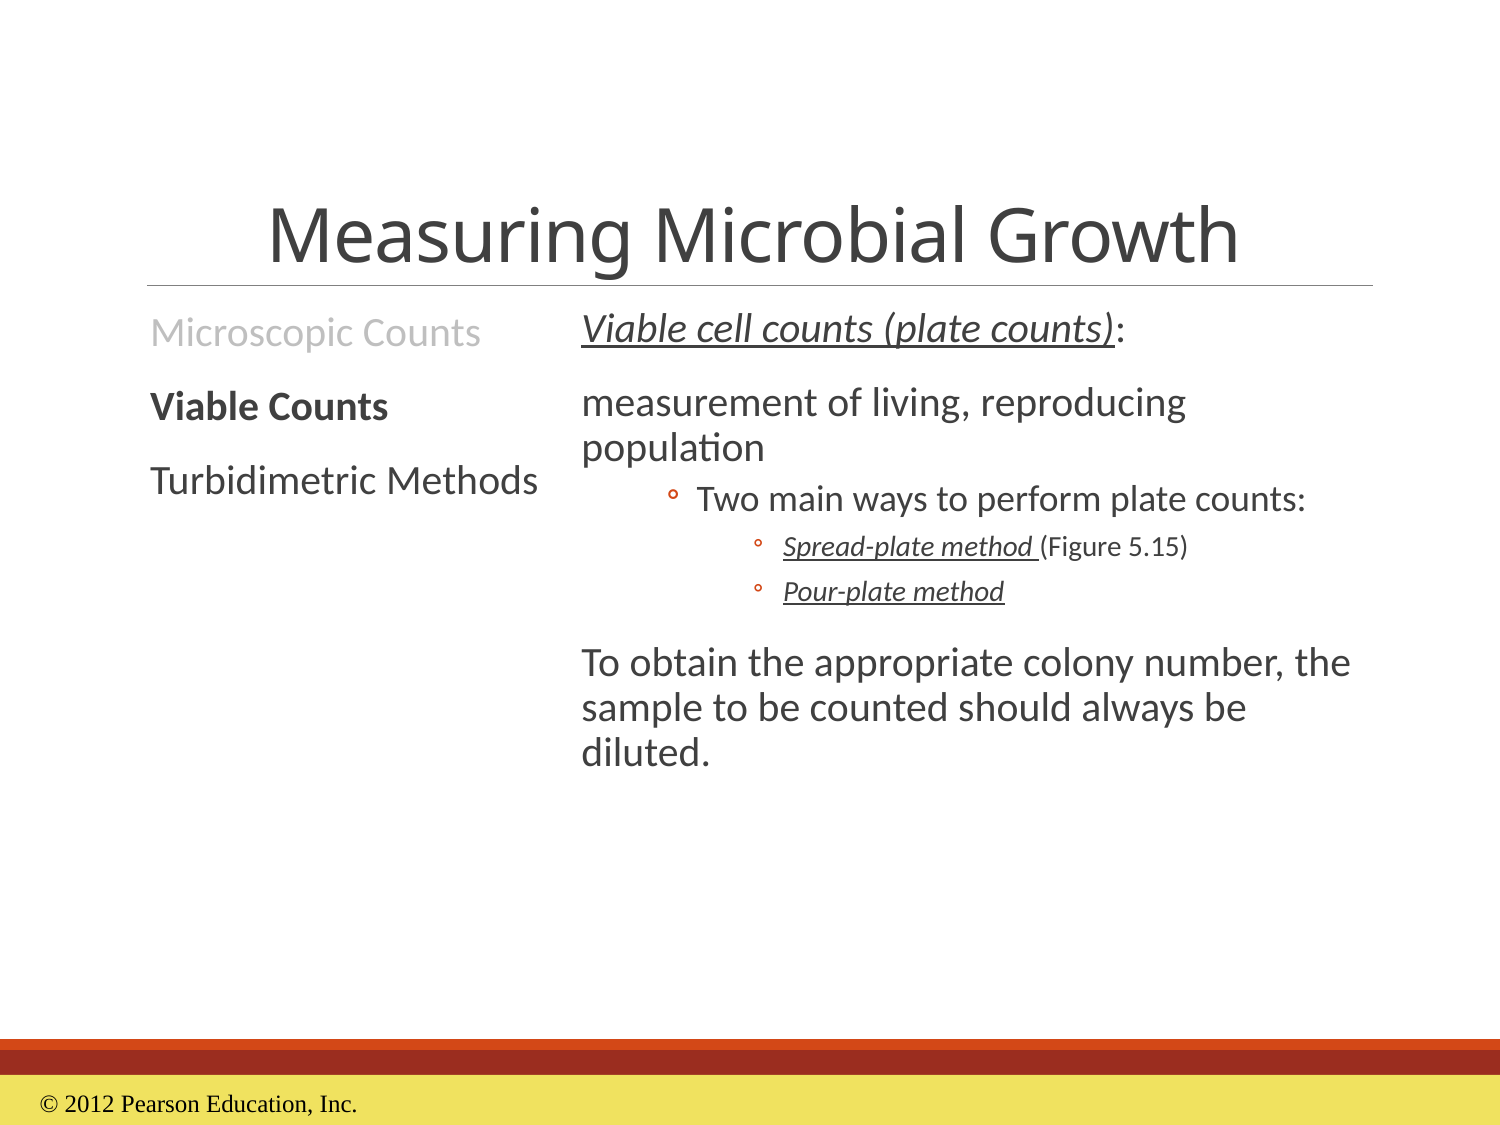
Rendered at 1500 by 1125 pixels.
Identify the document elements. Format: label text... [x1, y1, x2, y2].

text_box Viable cell counts (plate counts): measurement of living, reproducing population Two main ways to perform plate counts: Spread-plate method (Figure 5.15) Pour-plate method To obtain the appropriate colony number, the sample to be counted should always be diluted. [566, 298, 1373, 1011]
title Measuring Microbial Growth [135, 47, 1373, 285]
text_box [0, 1074, 1500, 1125]
list Microscopic Counts Viable Counts Turbidimetric Methods [135, 302, 566, 670]
